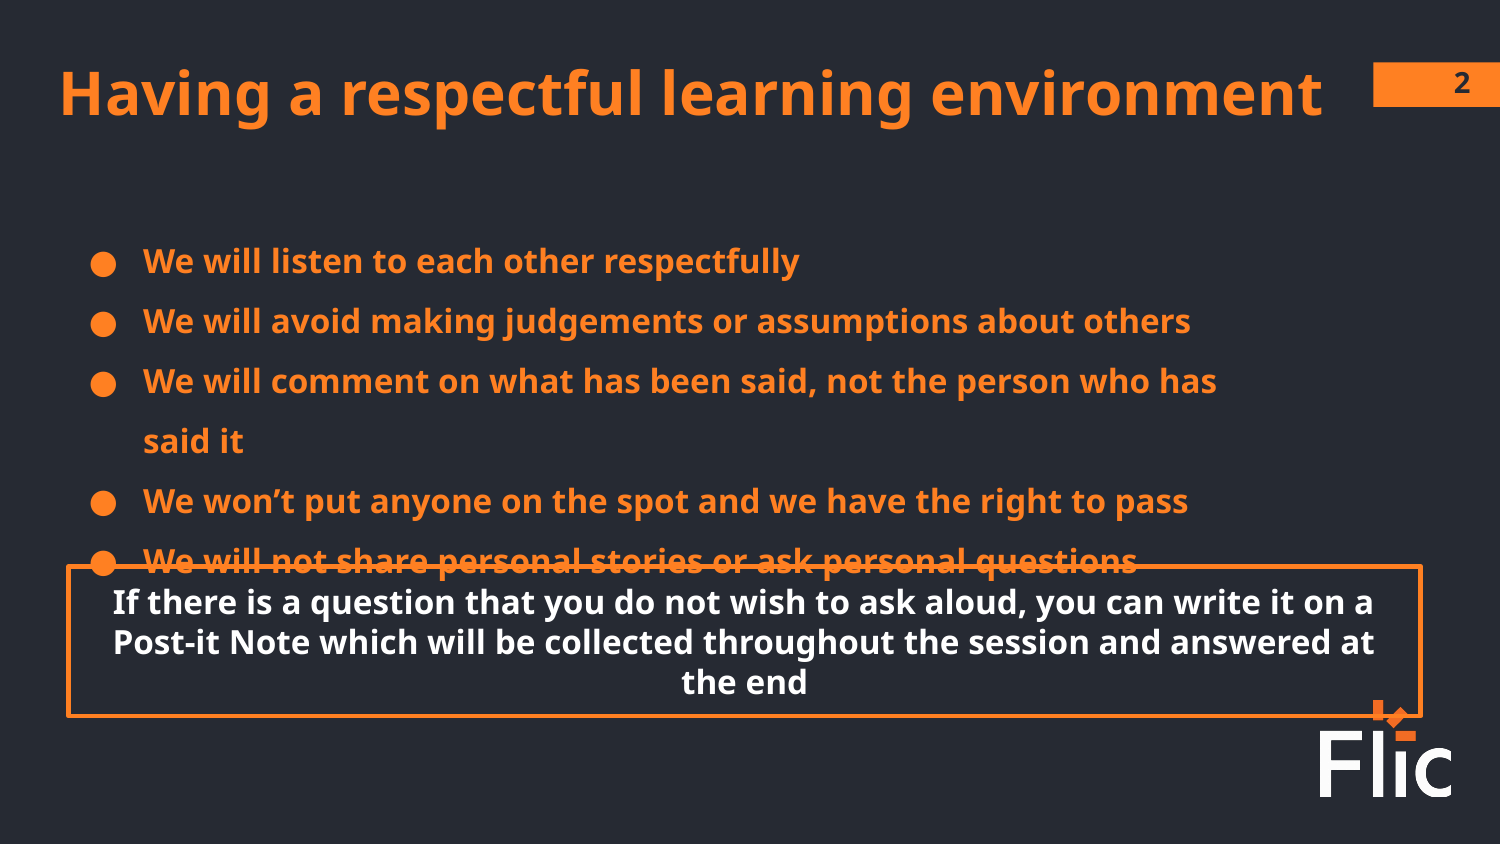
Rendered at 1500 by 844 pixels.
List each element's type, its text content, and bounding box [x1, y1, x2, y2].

text_box Having a respectful learning environment [59, 44, 1377, 173]
text_box We will listen to each other respectfully We will avoid making judgements or assumptions about others We will comment on what has been said, not the person who has said it We won’t put anyone on the spot and we have the right to pass We will not share personal stories or ask personal questions [53, 205, 1307, 595]
text_box If there is a question that you do not wish to ask aloud, you can write it on a Post-it Note which will be collected throughout the session and answered at the end [68, 566, 1421, 716]
slide_number ‹#› [1423, 66, 1500, 104]
picture [1320, 700, 1451, 797]
